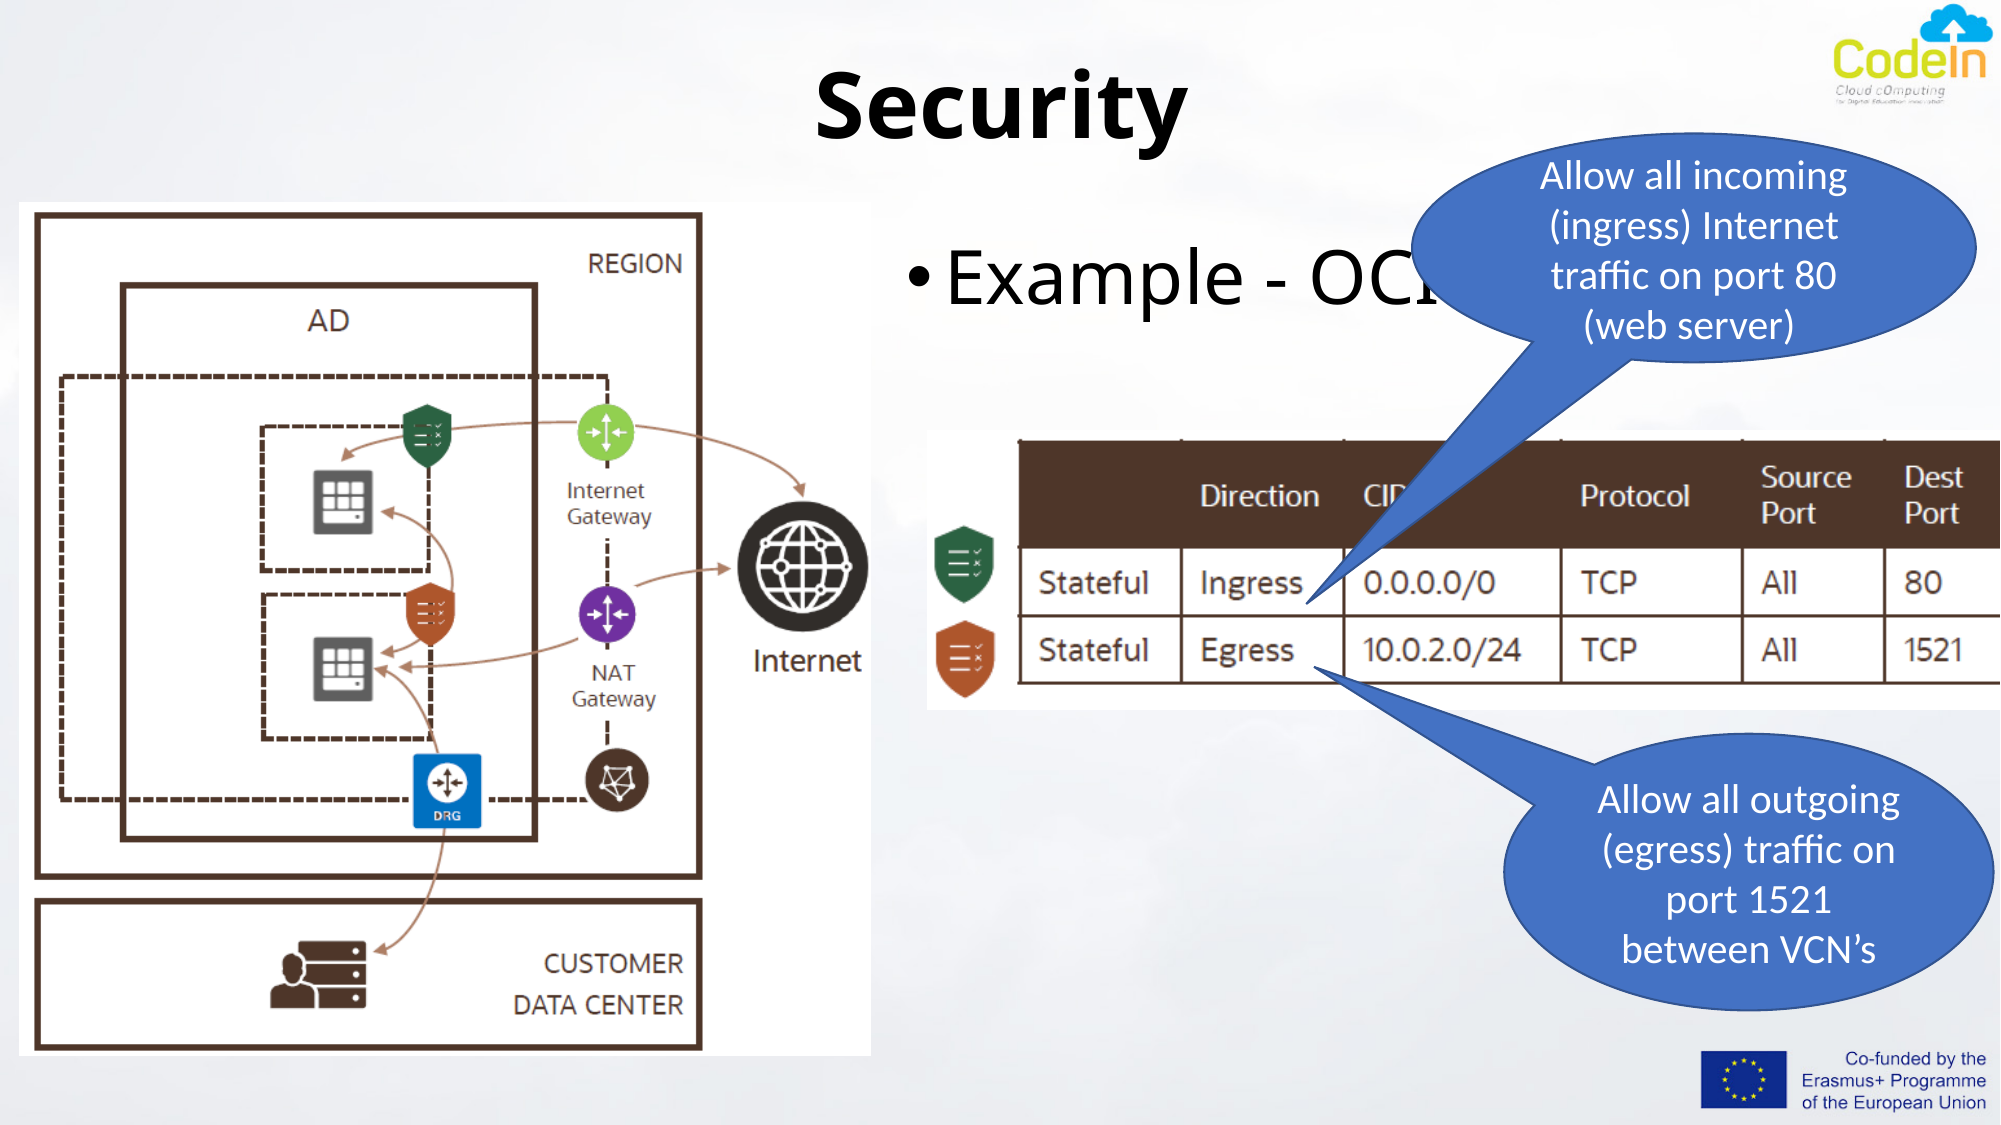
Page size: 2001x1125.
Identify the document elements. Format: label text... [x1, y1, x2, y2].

title Security [139, 0, 1865, 218]
picture [0, 0, 2001, 1125]
text_box Allow all outgoing (egress) traffic on port 1521 between VCN’s [1380, 710, 1995, 1012]
list Example - OCI [891, 231, 1959, 1056]
text_box Allow all incoming (ingress) Internet traffic on port 80 (web server) [1411, 132, 1977, 430]
